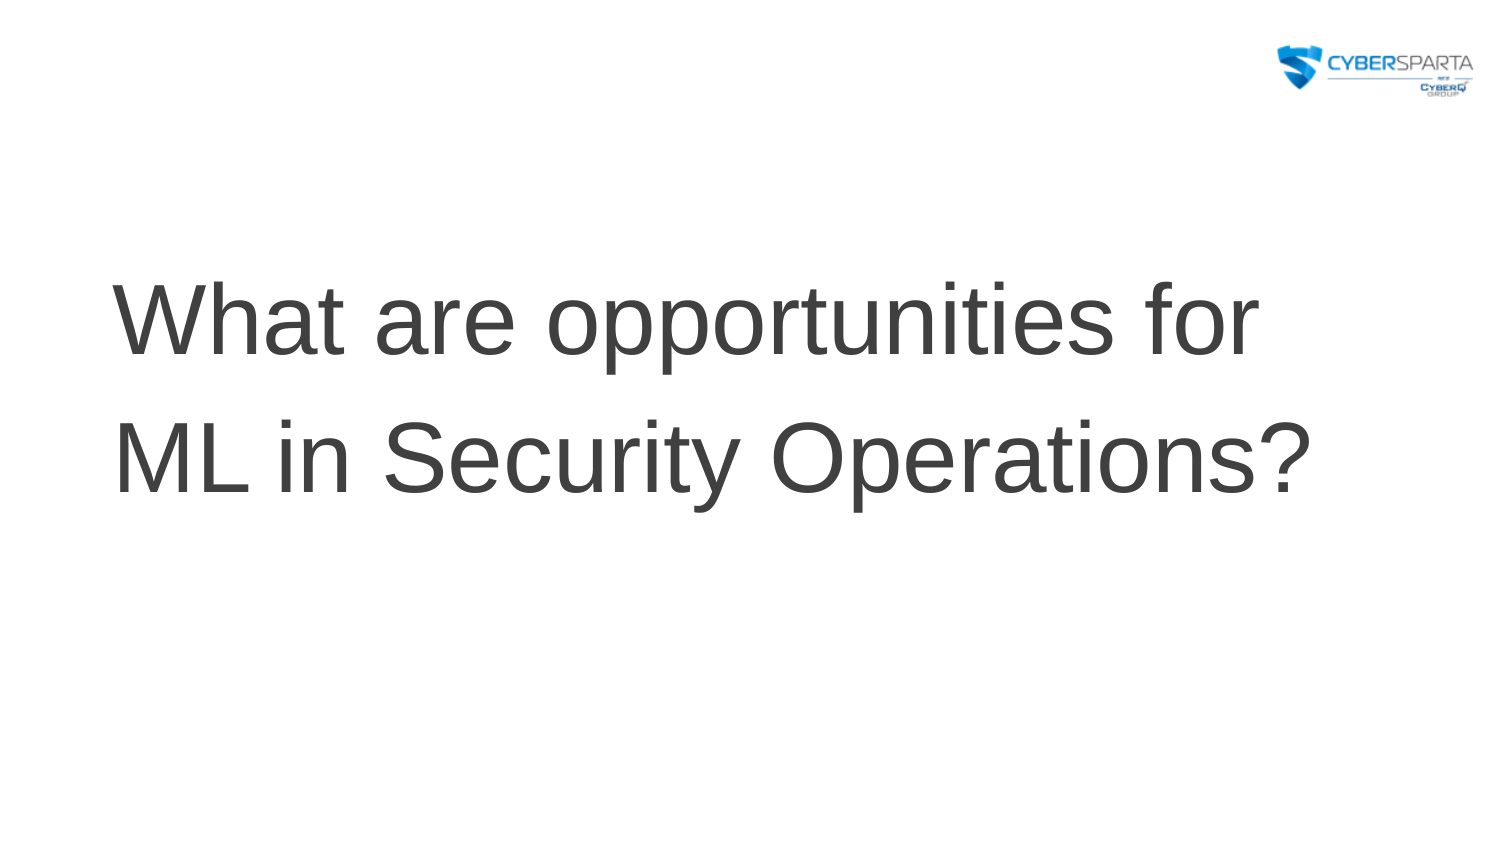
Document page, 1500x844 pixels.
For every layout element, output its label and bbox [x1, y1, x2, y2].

list [51, 178, 1449, 739]
picture [1252, 0, 1500, 139]
